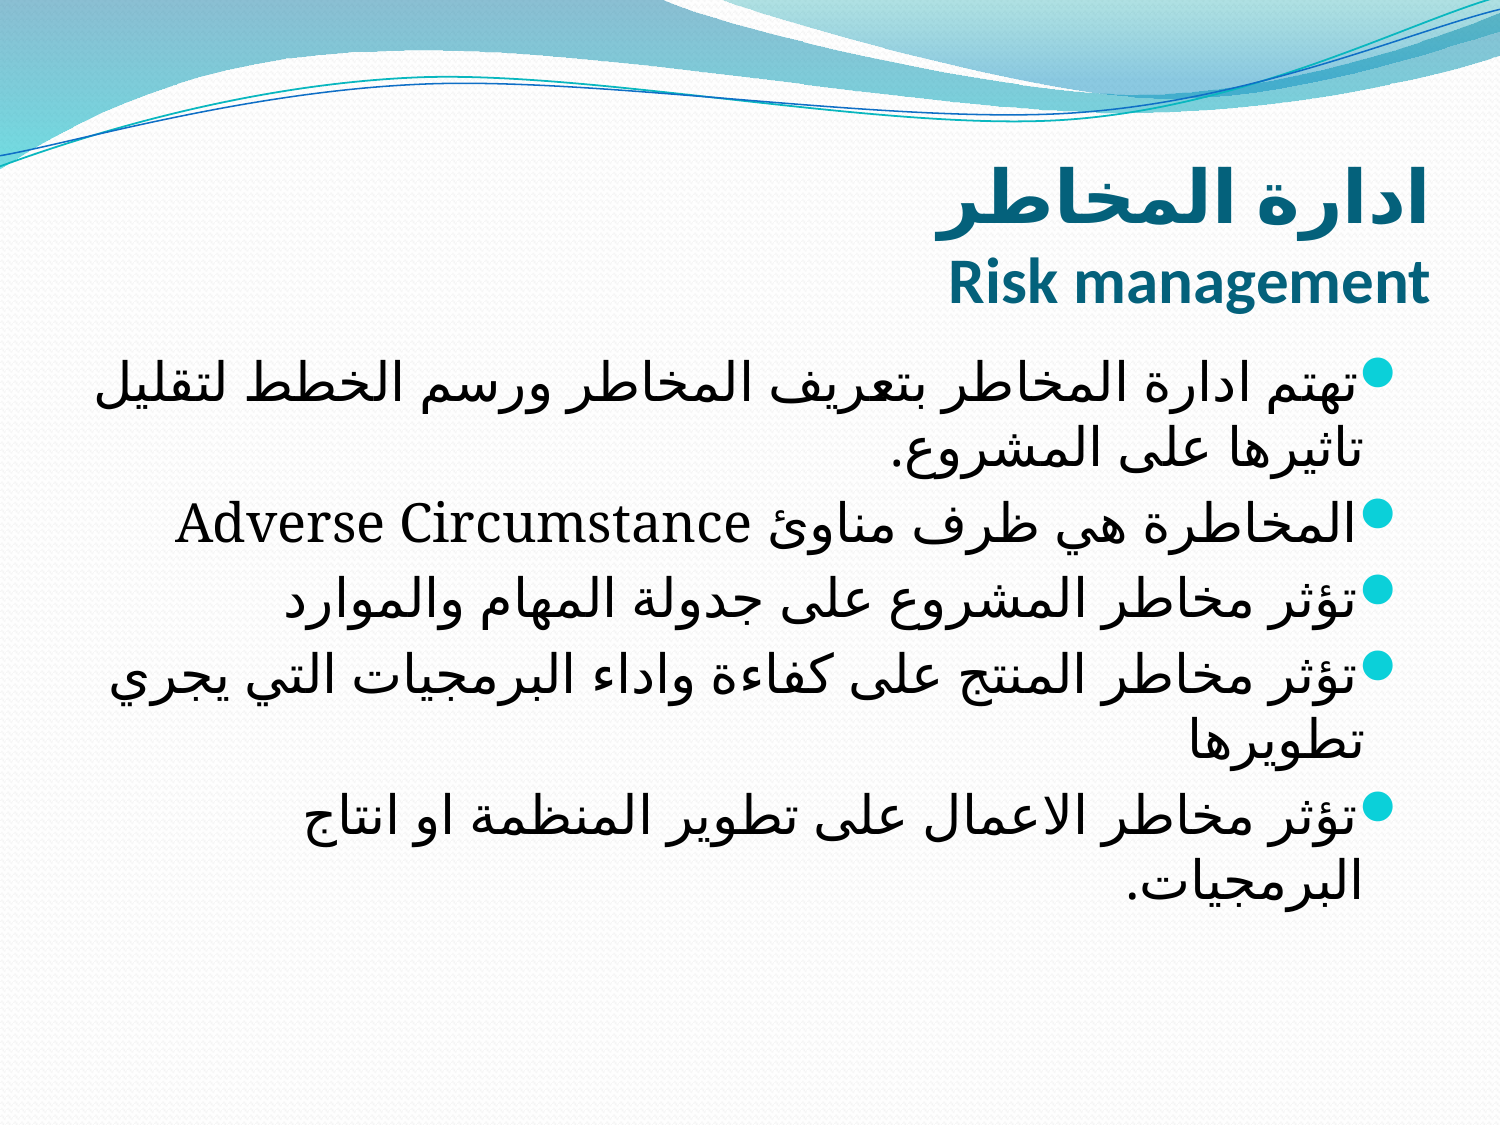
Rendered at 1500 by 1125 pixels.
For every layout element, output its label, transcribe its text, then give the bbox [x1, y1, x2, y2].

title ادارة المخاطر Risk management [82, 140, 1432, 317]
list تهتم ادارة المخاطر بتعريف المخاطر ورسم الخطط لتقليل تاثيرها على المشروع. المخاطرة هي ظرف مناوئ Adverse Circumstance تؤثر مخاطر المشروع على جدولة المهام والموارد تؤثر مخاطر المنتج على كفاءة واداء البرمجيات التي يجري تطويرها تؤثر مخاطر الاعمال على تطوير المنظمة او انتاج البرمجيات. [75, 339, 1425, 1038]
